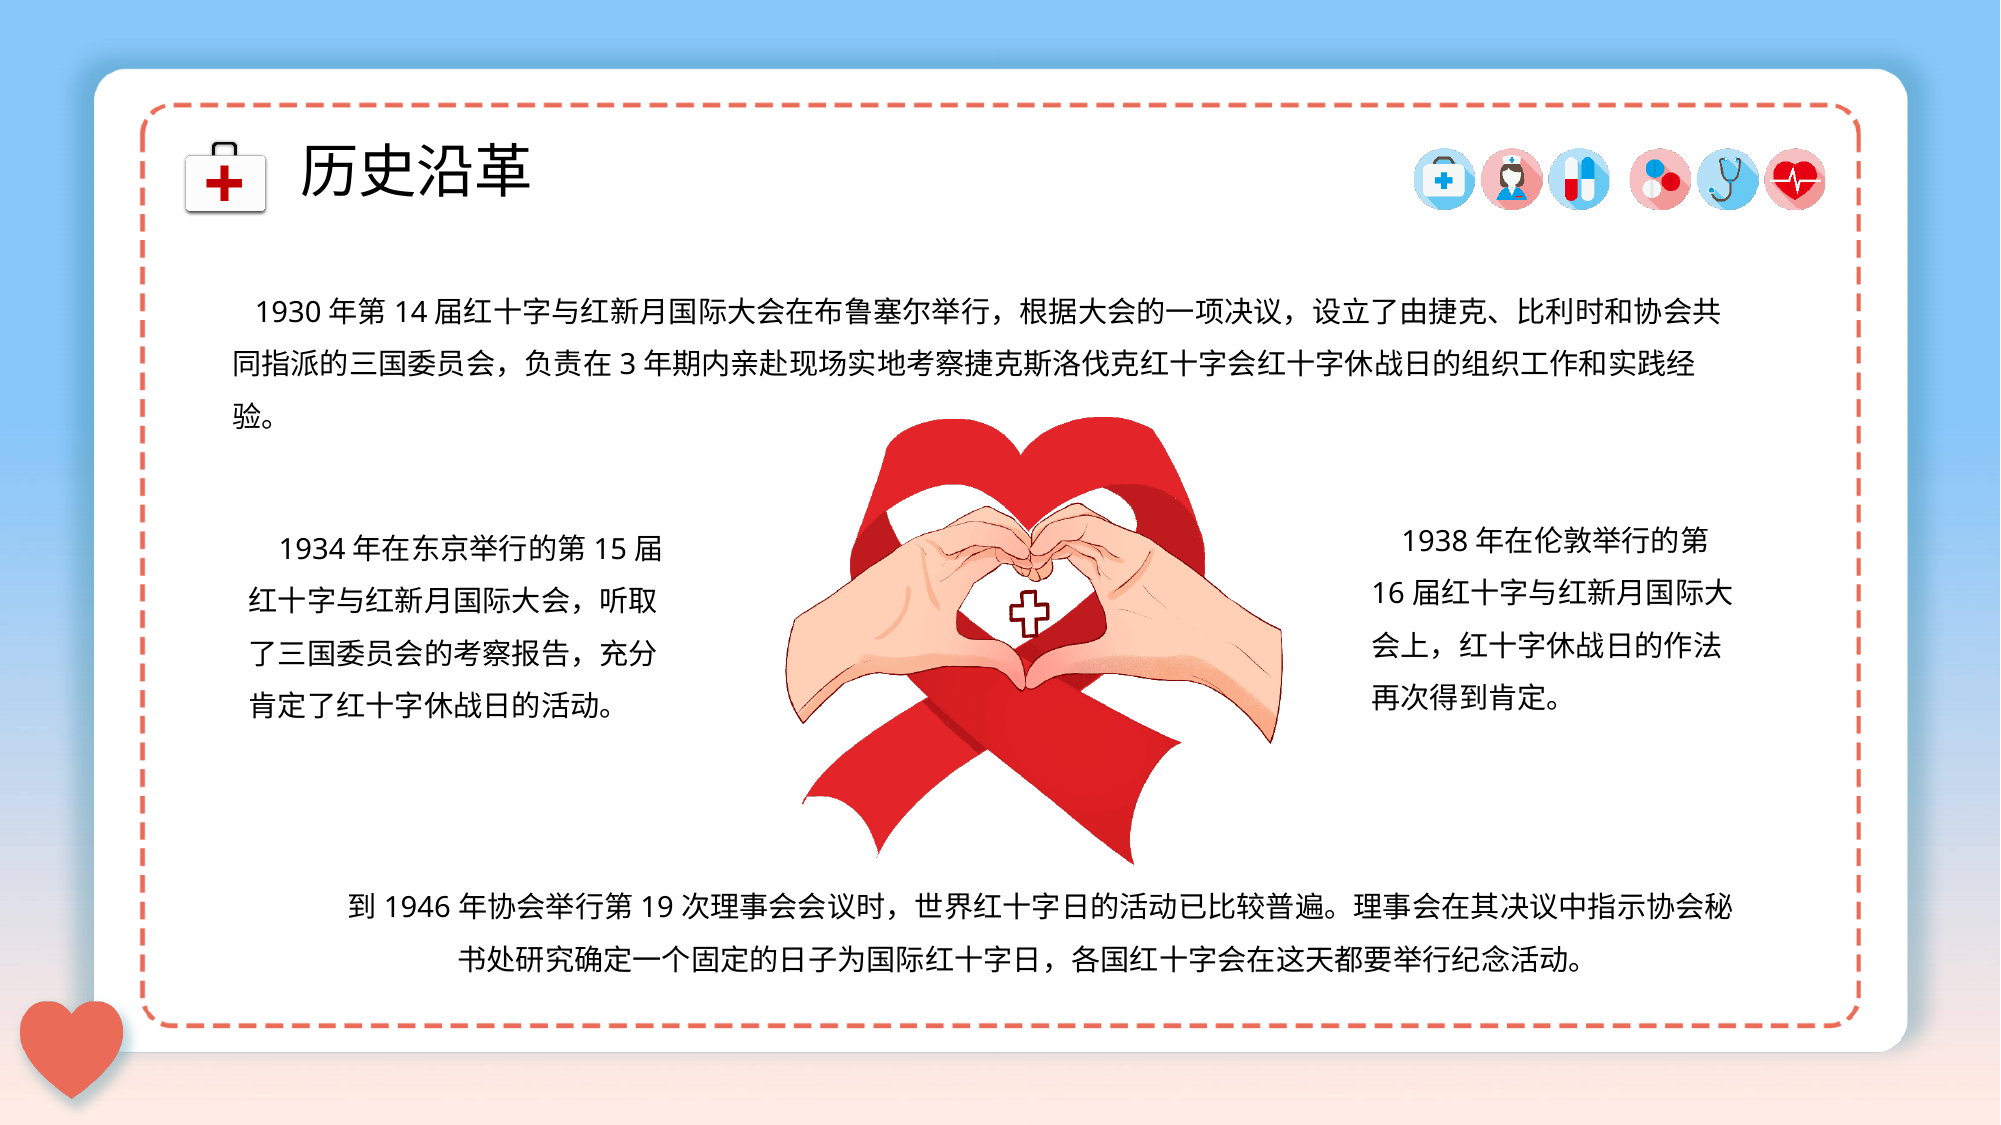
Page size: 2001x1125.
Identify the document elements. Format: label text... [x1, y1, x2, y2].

text_box 历史沿革 [285, 127, 653, 212]
picture [0, 0, 2000, 1125]
text_box 1934年在东京举行的第15届红十字与红新月国际大会，听取了三国委员会的考察报告，充分肯定了红十字休战日的活动。 [233, 505, 691, 730]
text_box 1938年在伦敦举行的第16届红十字与红新月国际大会上，红十字休战日的作法再次得到肯定。 [1356, 497, 1763, 722]
text_box 到1946年协会举行第19次理事会会议时，世界红十字日的活动已比较普遍。理事会在其决议中指示协会秘书处研究确定一个固定的日子为国际红十字日，各国红十字会在这天都要举行纪念活动。 [297, 863, 1758, 984]
text_box 1930年第14届红十字与红新月国际大会在布鲁塞尔举行，根据大会的一项决议，设立了由捷克、比利时和协会共同指派的三国委员会，负责在3年期内亲赴现场实地考察捷克斯洛伐克红十字会红十字休战日的组织工作和实践经验。 [217, 268, 1740, 441]
